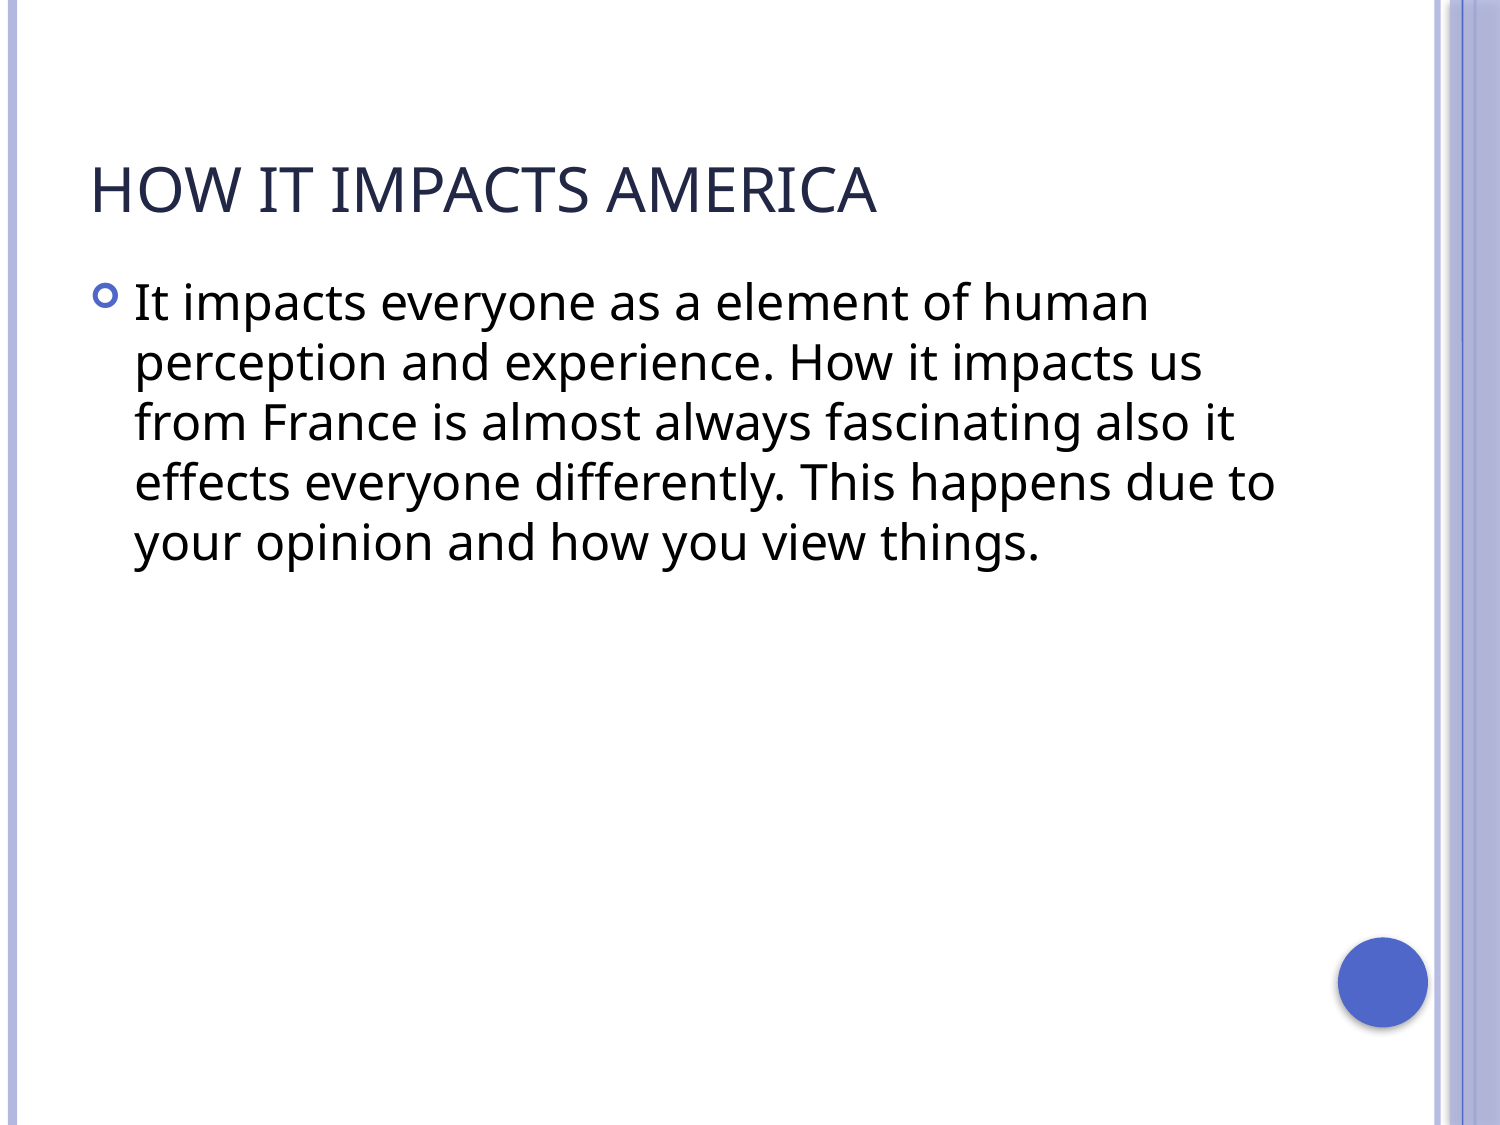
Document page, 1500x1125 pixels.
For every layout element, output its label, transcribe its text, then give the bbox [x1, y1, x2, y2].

list It impacts everyone as a element of human perception and experience. How it impacts us from France is almost always fascinating also it effects everyone differently. This happens due to your opinion and how you view things. [75, 262, 1300, 1062]
title How it impacts America [75, 45, 1300, 233]
